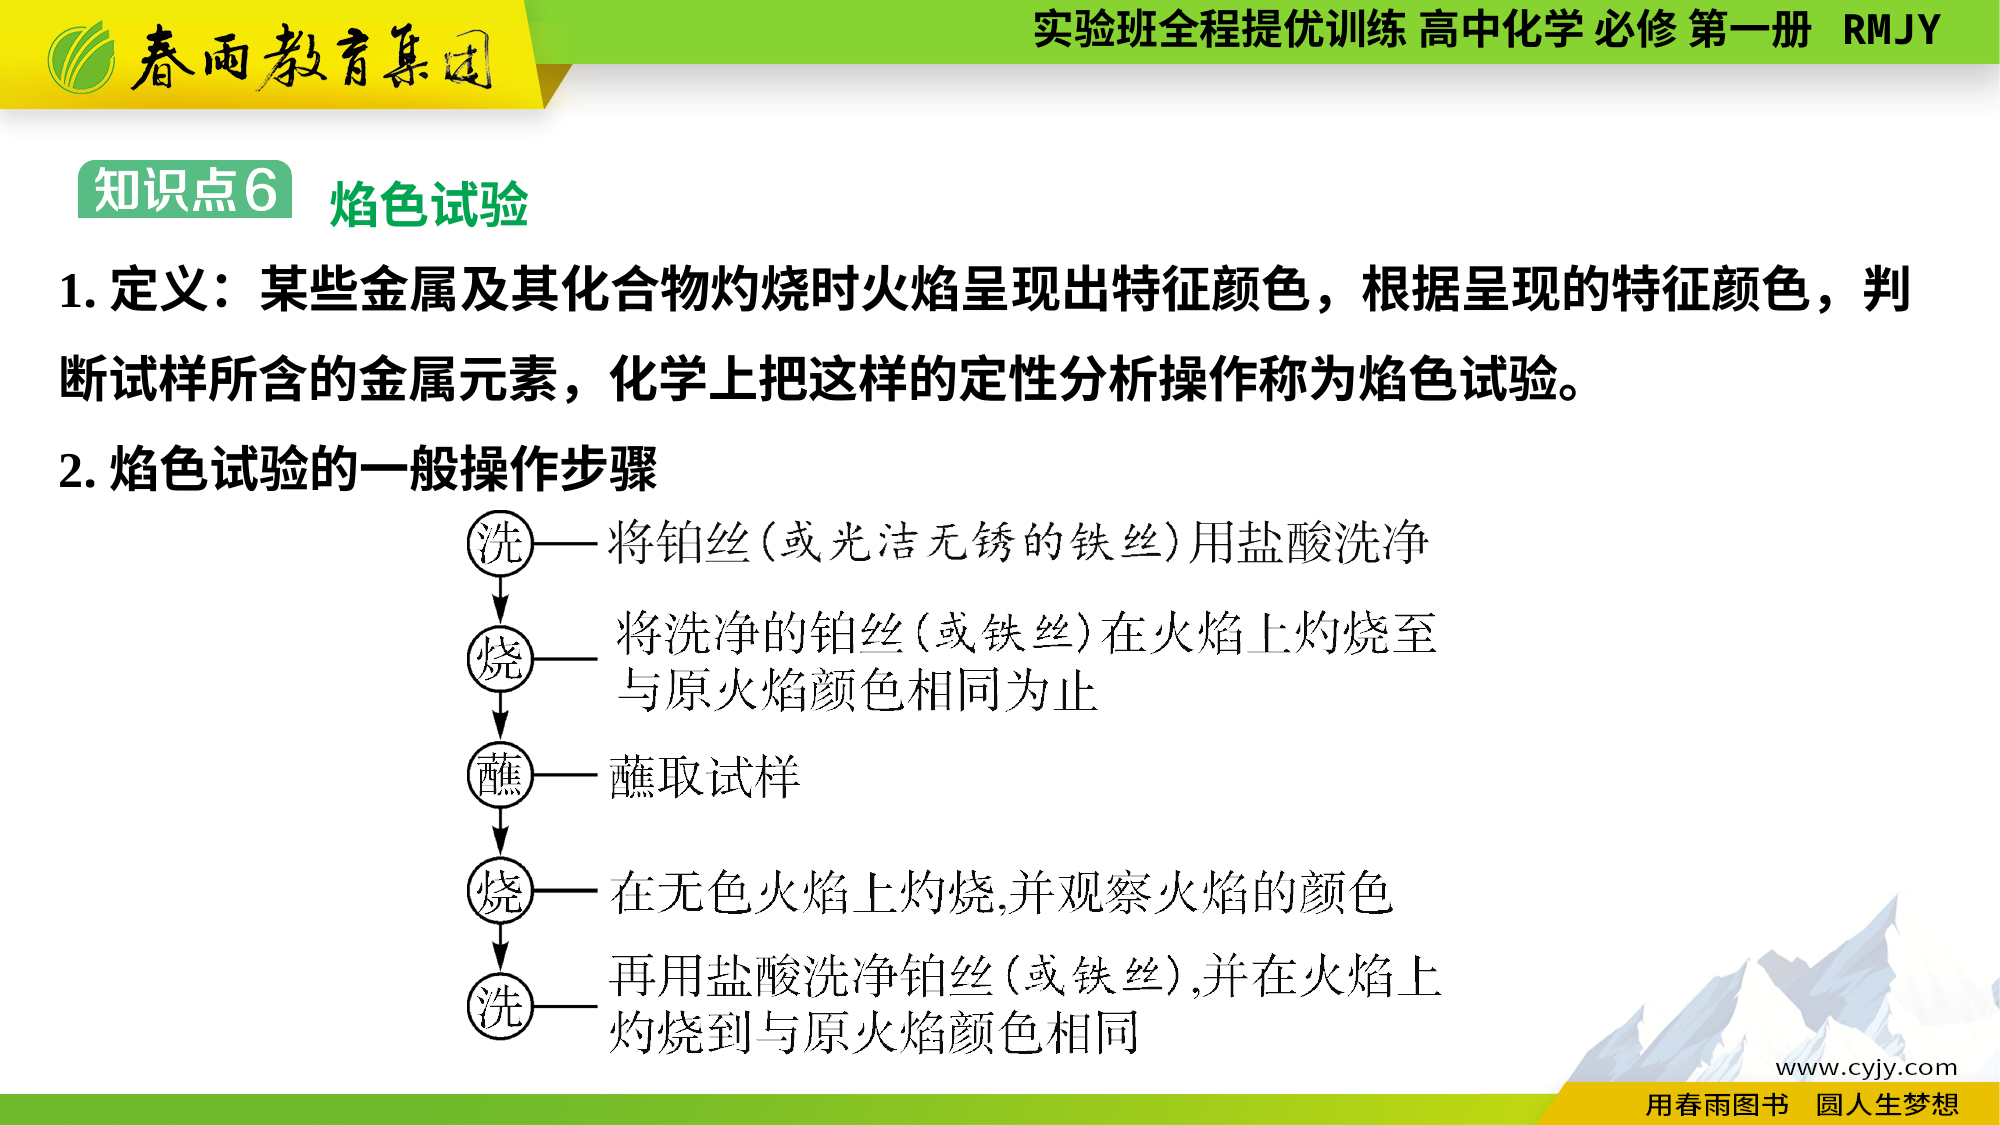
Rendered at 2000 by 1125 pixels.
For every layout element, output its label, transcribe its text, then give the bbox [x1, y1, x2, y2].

text_box 焰色试验 [314, 135, 847, 241]
picture [0, 0, 2000, 1125]
list 1.定义：某些金属及其化合物灼烧时火焰呈现出特征颜色，根据呈现的特征颜色，判断试样所含的金属元素，化学上把这样的定性分析操作称为焰色试验。 2.焰色试验的一般操作步骤 [43, 220, 1928, 497]
